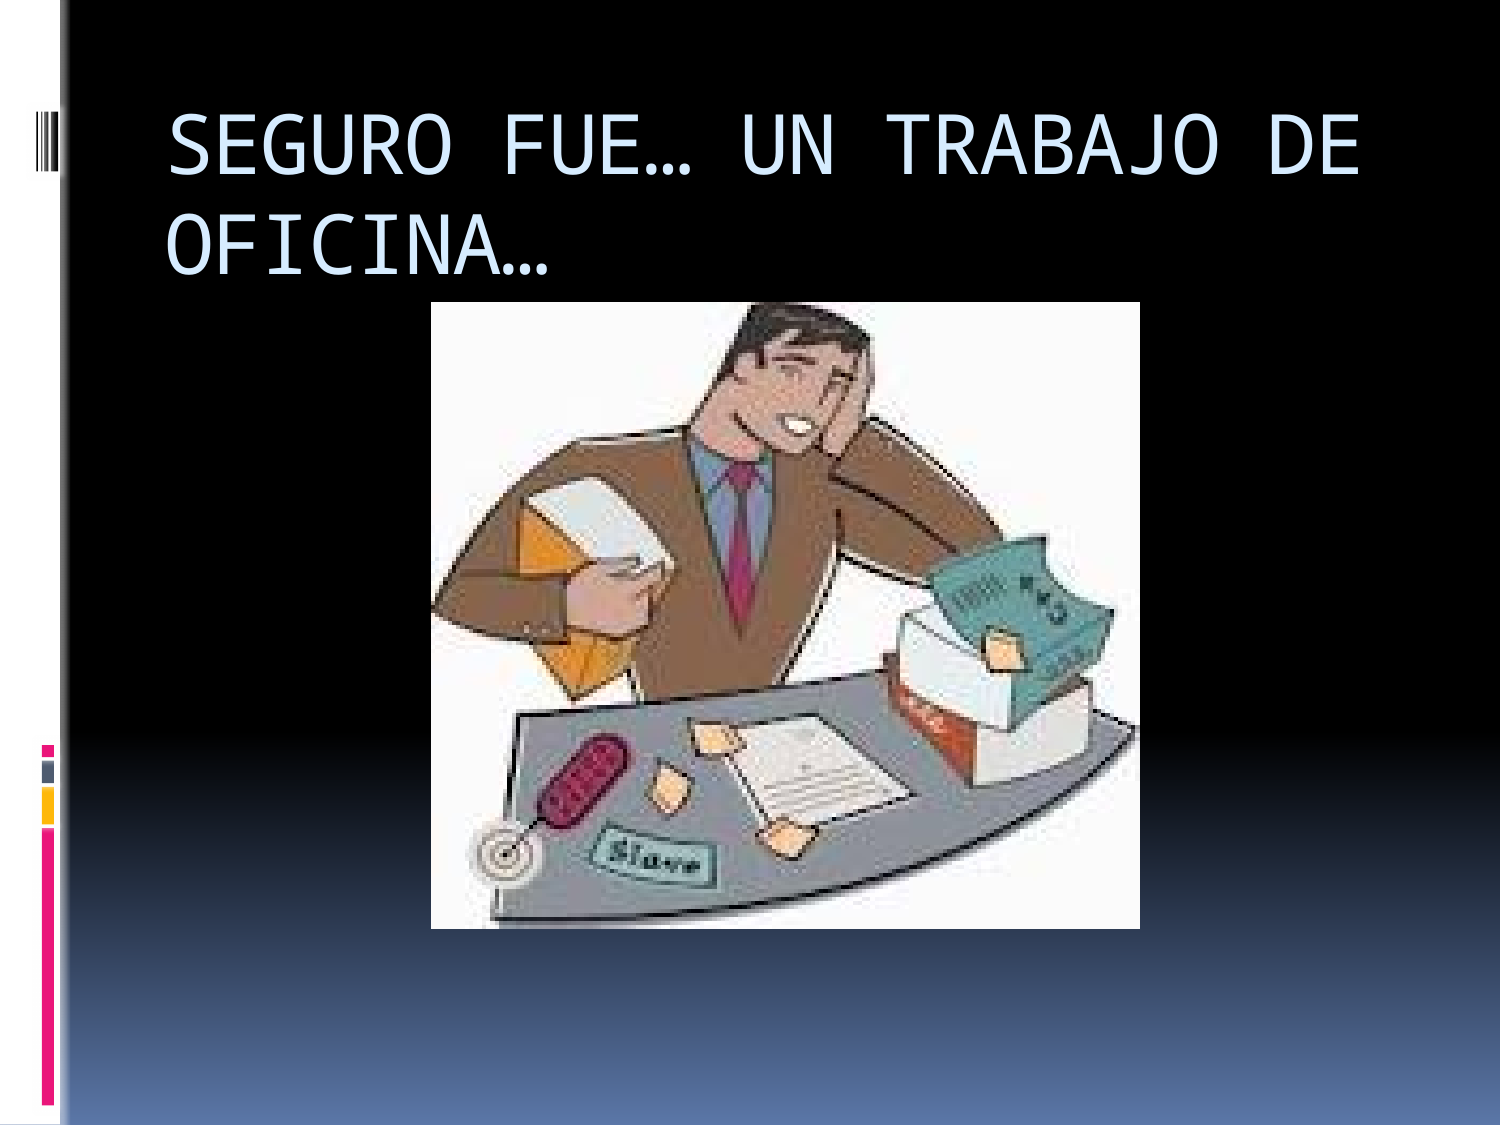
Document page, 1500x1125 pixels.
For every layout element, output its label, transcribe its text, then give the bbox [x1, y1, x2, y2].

title SEGURO FUE… UN TRABAJO DE OFICINA… [150, 83, 1425, 234]
picture [430, 302, 1141, 930]
